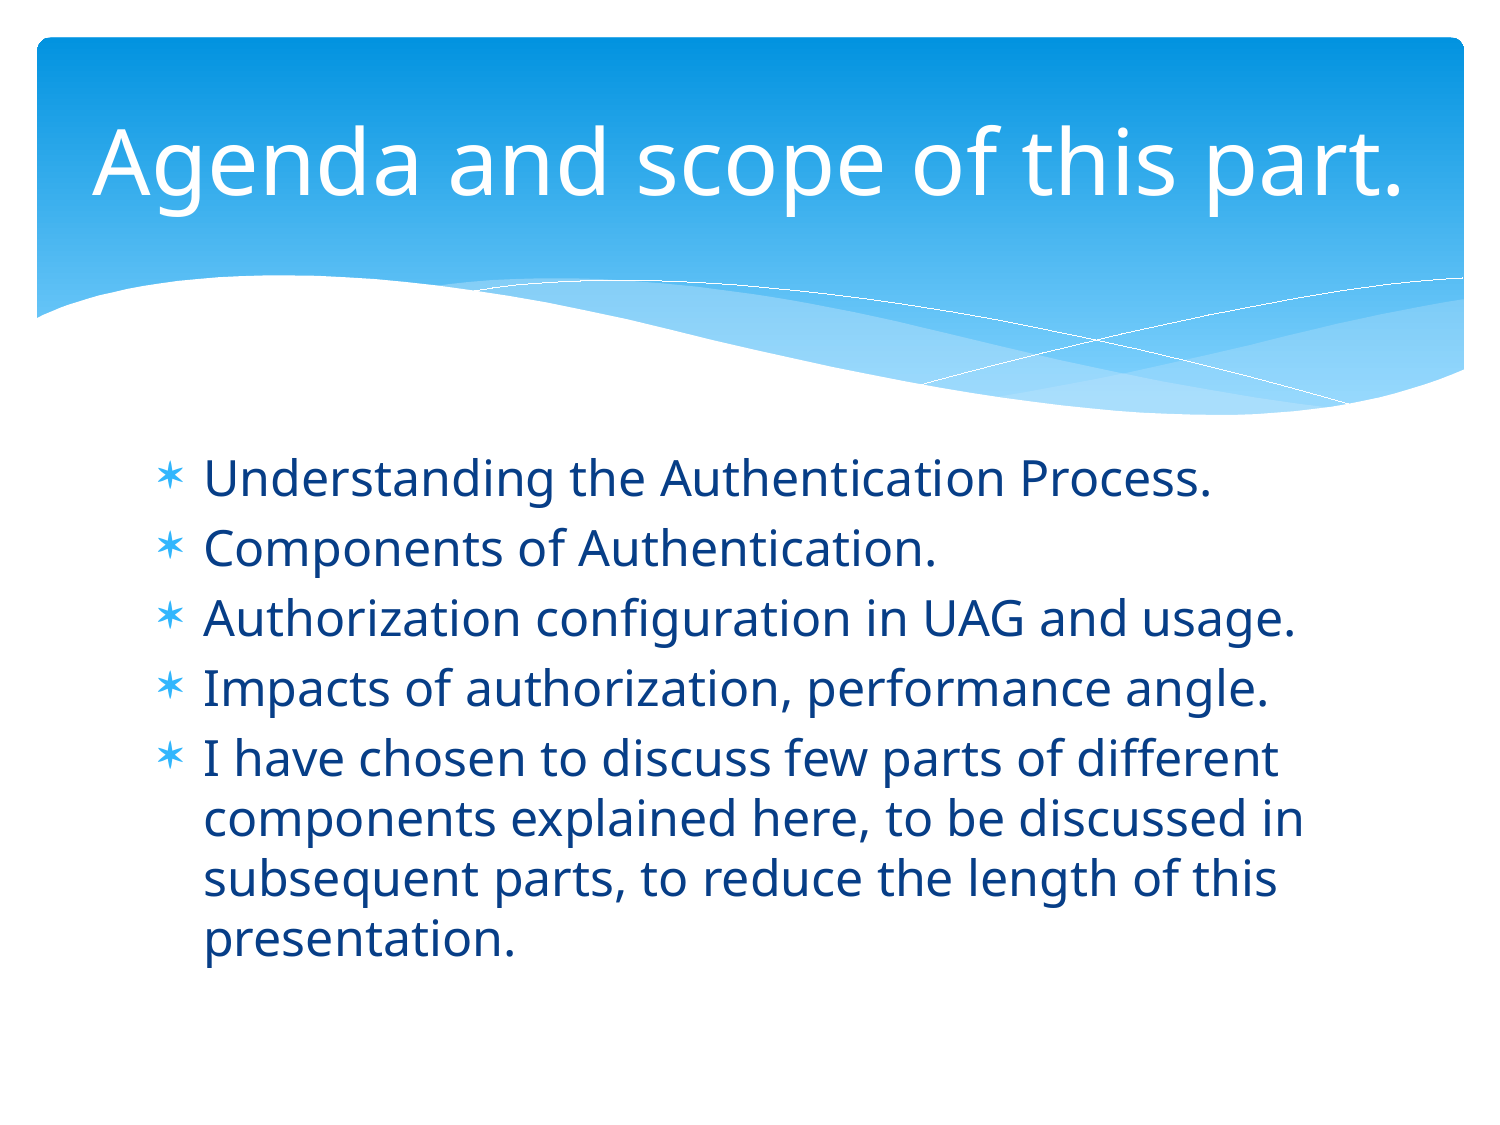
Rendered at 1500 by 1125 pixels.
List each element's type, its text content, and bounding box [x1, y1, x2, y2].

title Agenda and scope of this part. [75, 55, 1425, 261]
list Understanding the Authentication Process. Components of Authentication. Authorization configuration in UAG and usage. Impacts of authorization, performance angle. I have chosen to discuss few parts of different components explained here, to be discussed in subsequent parts, to reduce the length of this presentation. [143, 438, 1359, 1005]
